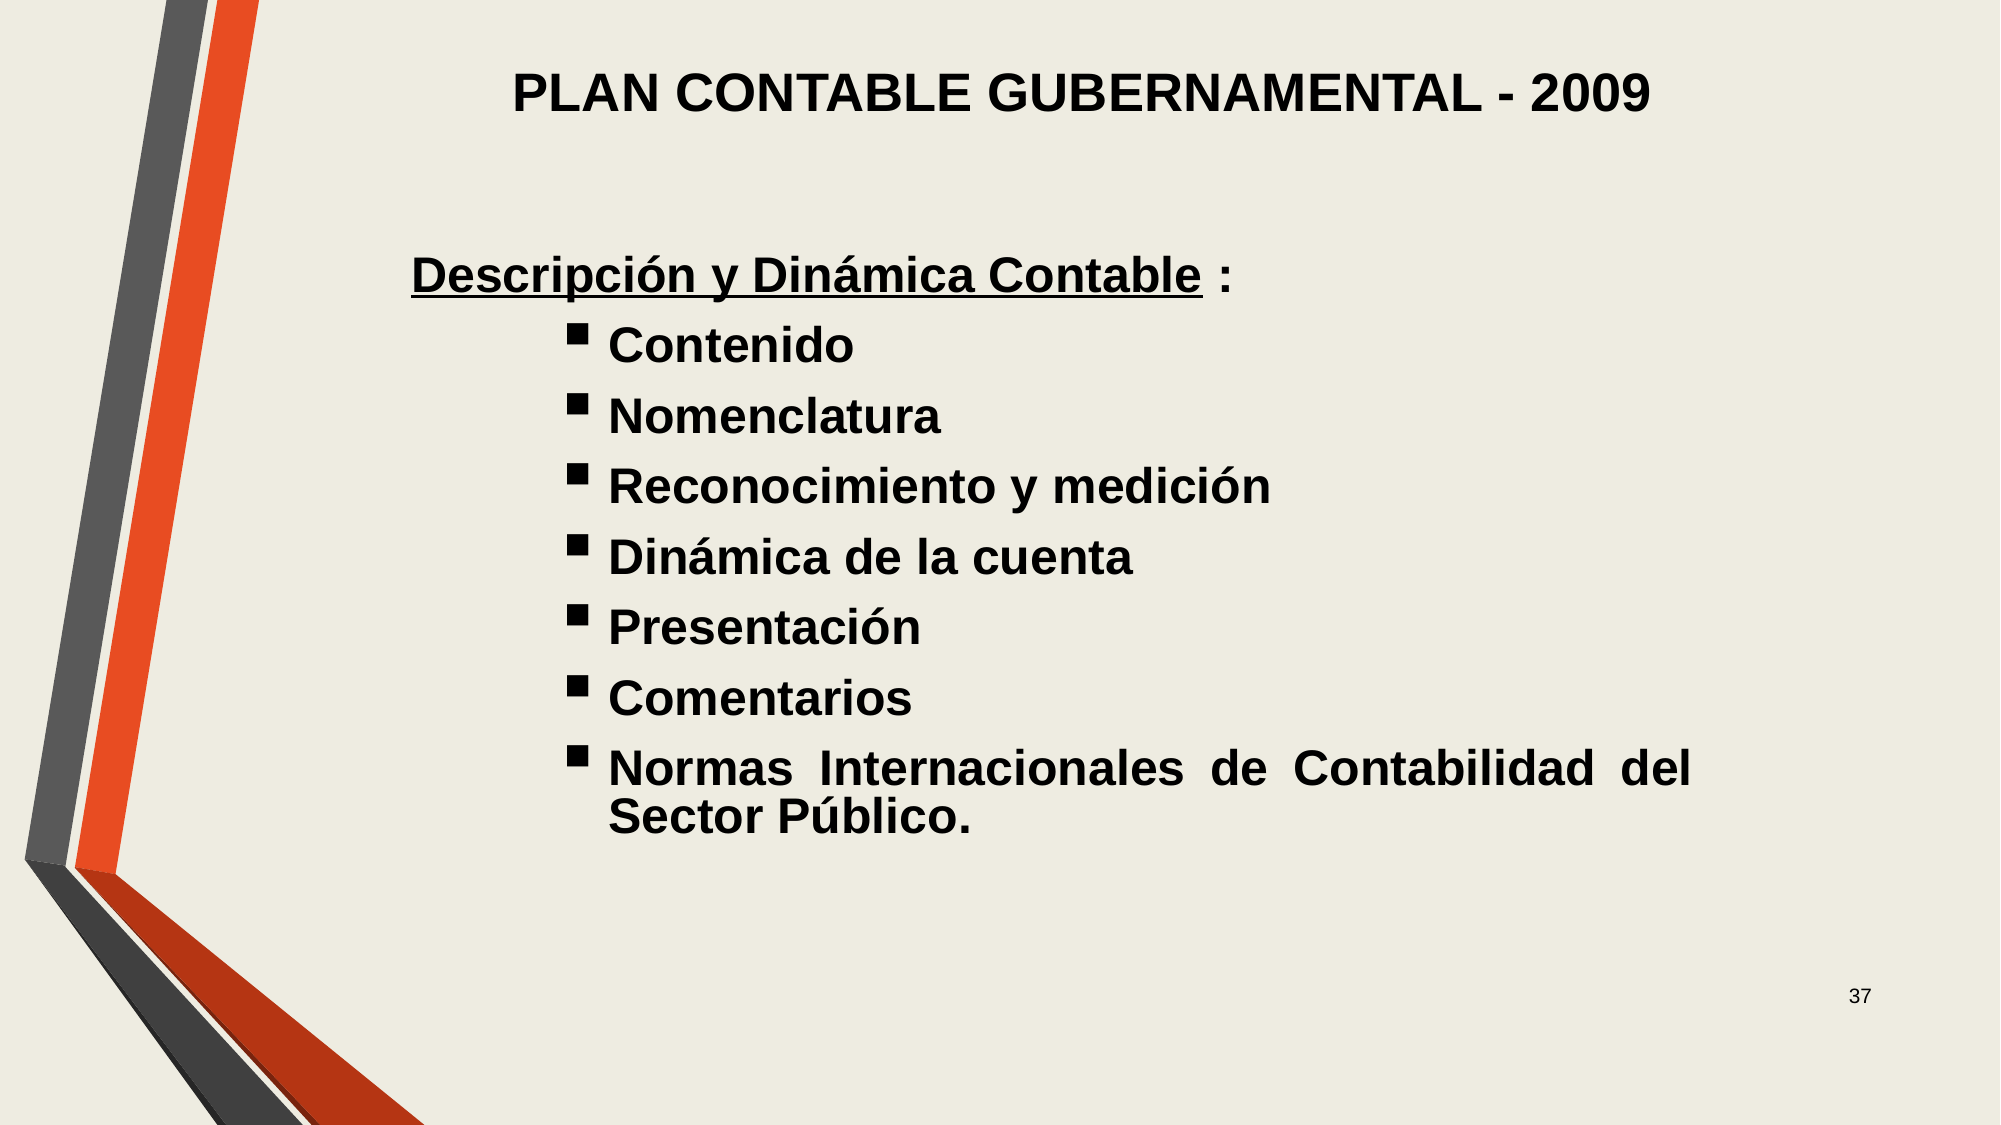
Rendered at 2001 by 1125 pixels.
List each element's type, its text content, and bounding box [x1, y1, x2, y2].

slide_number 37 [1796, 965, 1887, 1025]
list Descripción y Dinámica Contable : Contenido Nomenclatura Reconocimiento y medición Dinámica de la cuenta Presentación Comentarios Normas Internacionales de Contabilidad del Sector Público. [396, 242, 1709, 953]
text_box PLAN CONTABLE GUBERNAMENTAL - 2009 [497, 49, 1669, 130]
